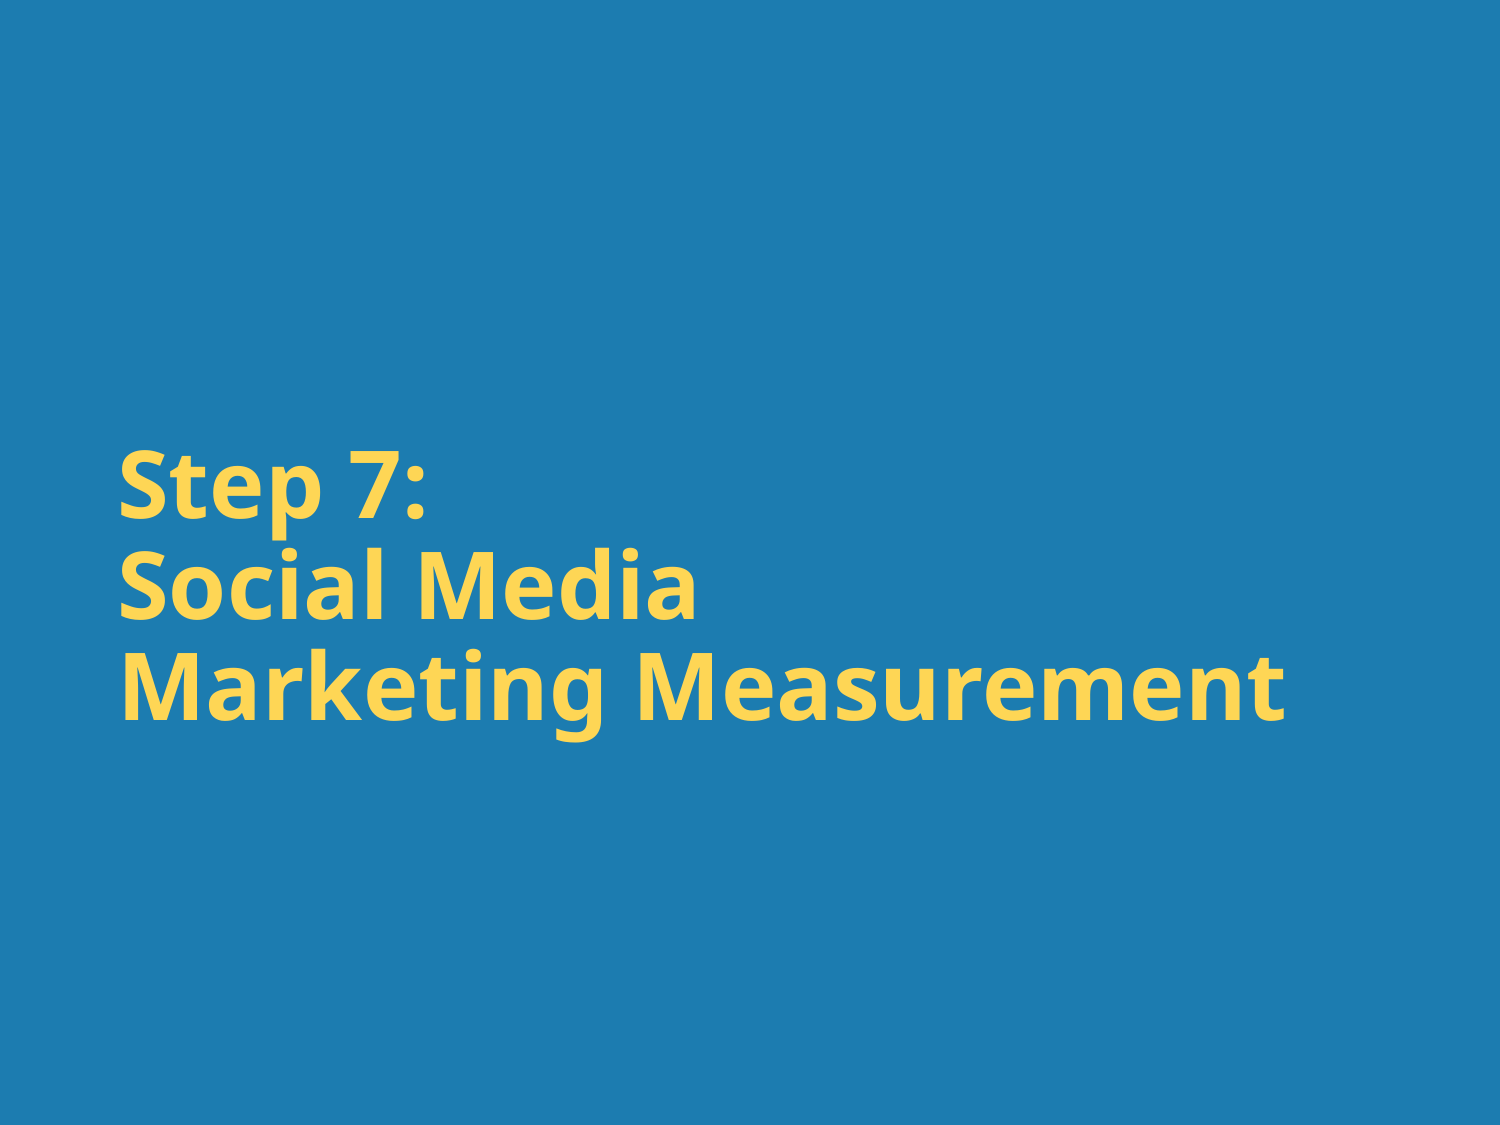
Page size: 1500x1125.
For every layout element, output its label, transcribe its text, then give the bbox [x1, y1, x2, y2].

title Step 7: Social Media Marketing Measurement [102, 280, 1397, 749]
